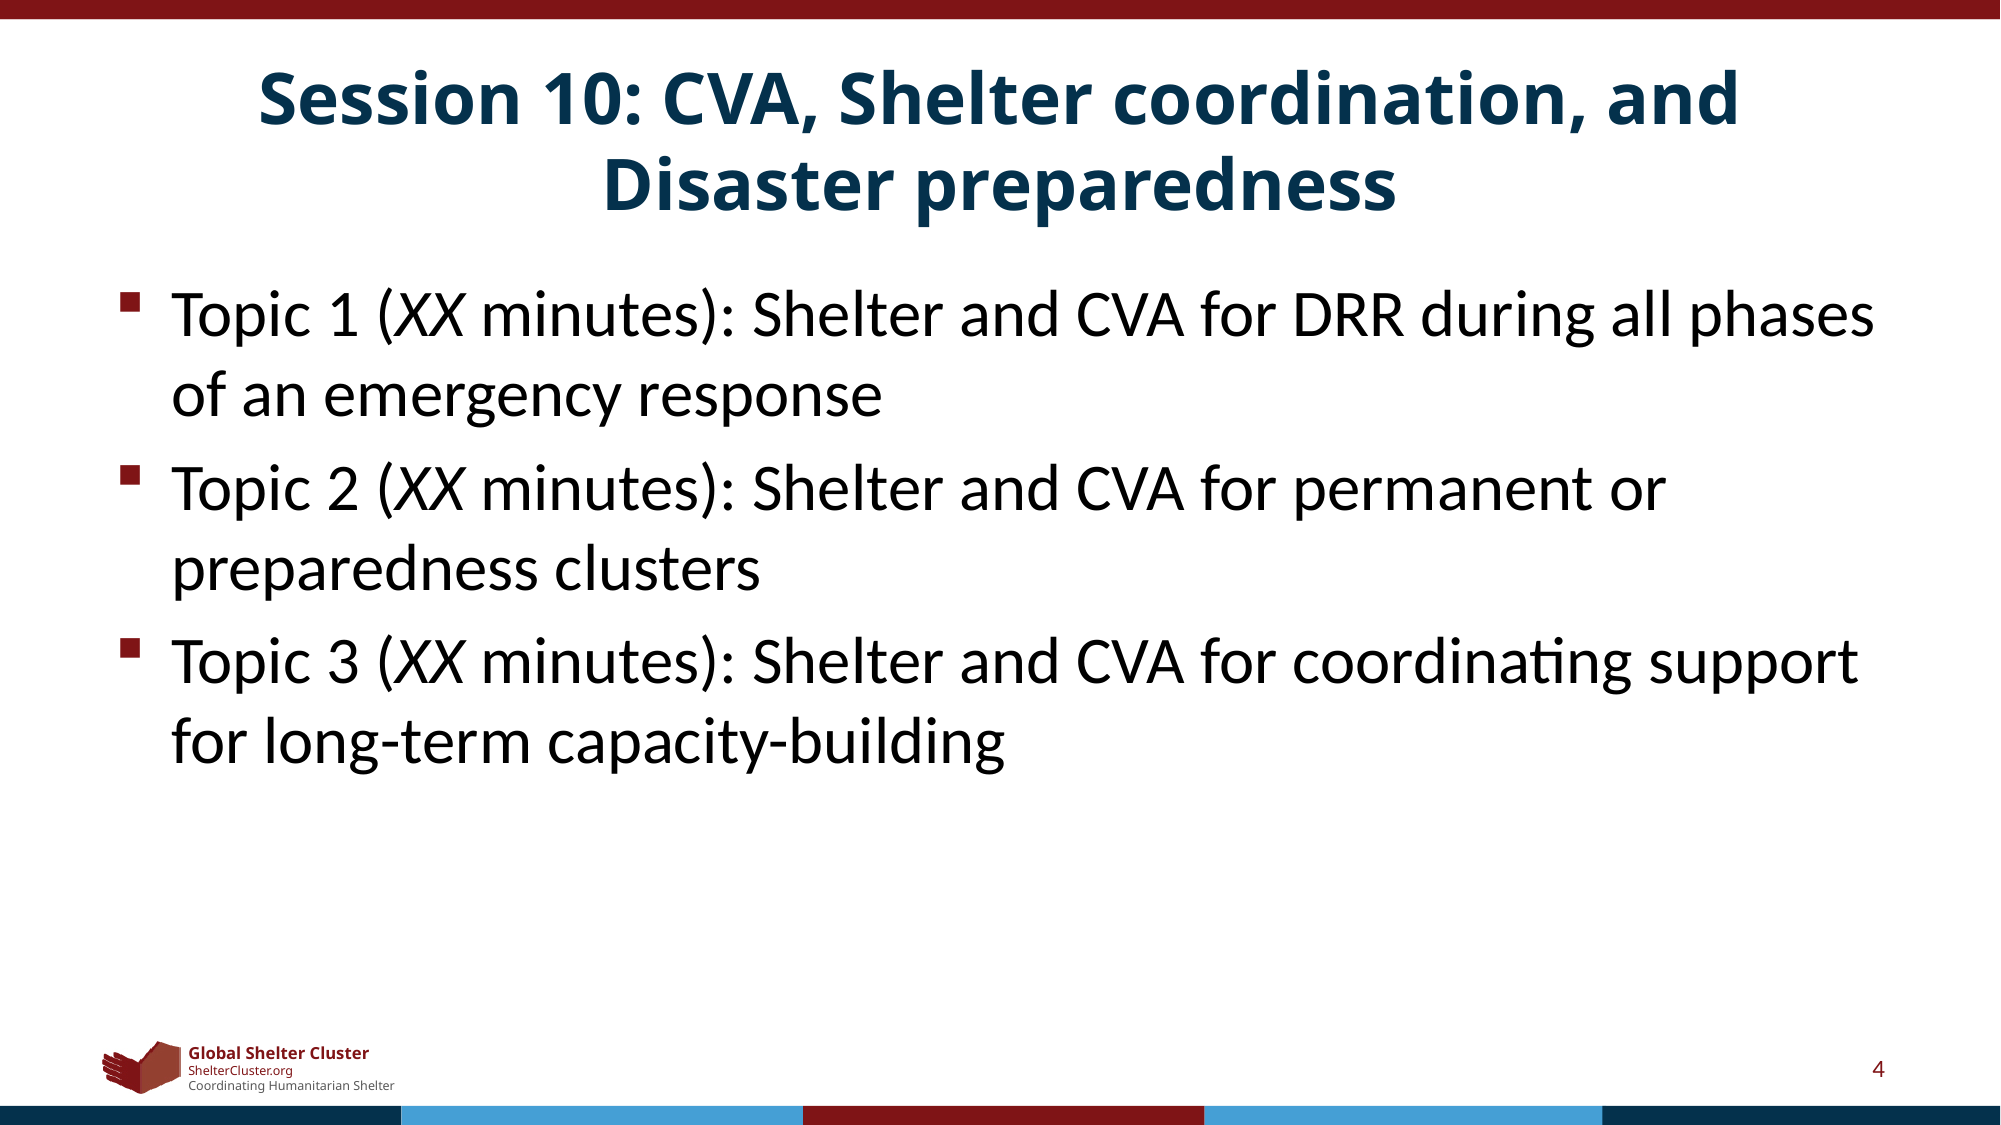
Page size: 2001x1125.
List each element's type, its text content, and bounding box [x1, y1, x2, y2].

list Topic 1 (XX minutes): Shelter and CVA for DRR during all phases of an emergency response Topic 2 (XX minutes): Shelter and CVA for permanent or preparedness clusters Topic 3 (XX minutes): Shelter and CVA for coordinating support for long-term capacity-building [99, 262, 1900, 1005]
picture [102, 1041, 181, 1094]
title Session 10: CVA, Shelter coordination, and Disaster preparedness [99, 45, 1900, 233]
slide_number 4 [1433, 1037, 1900, 1098]
